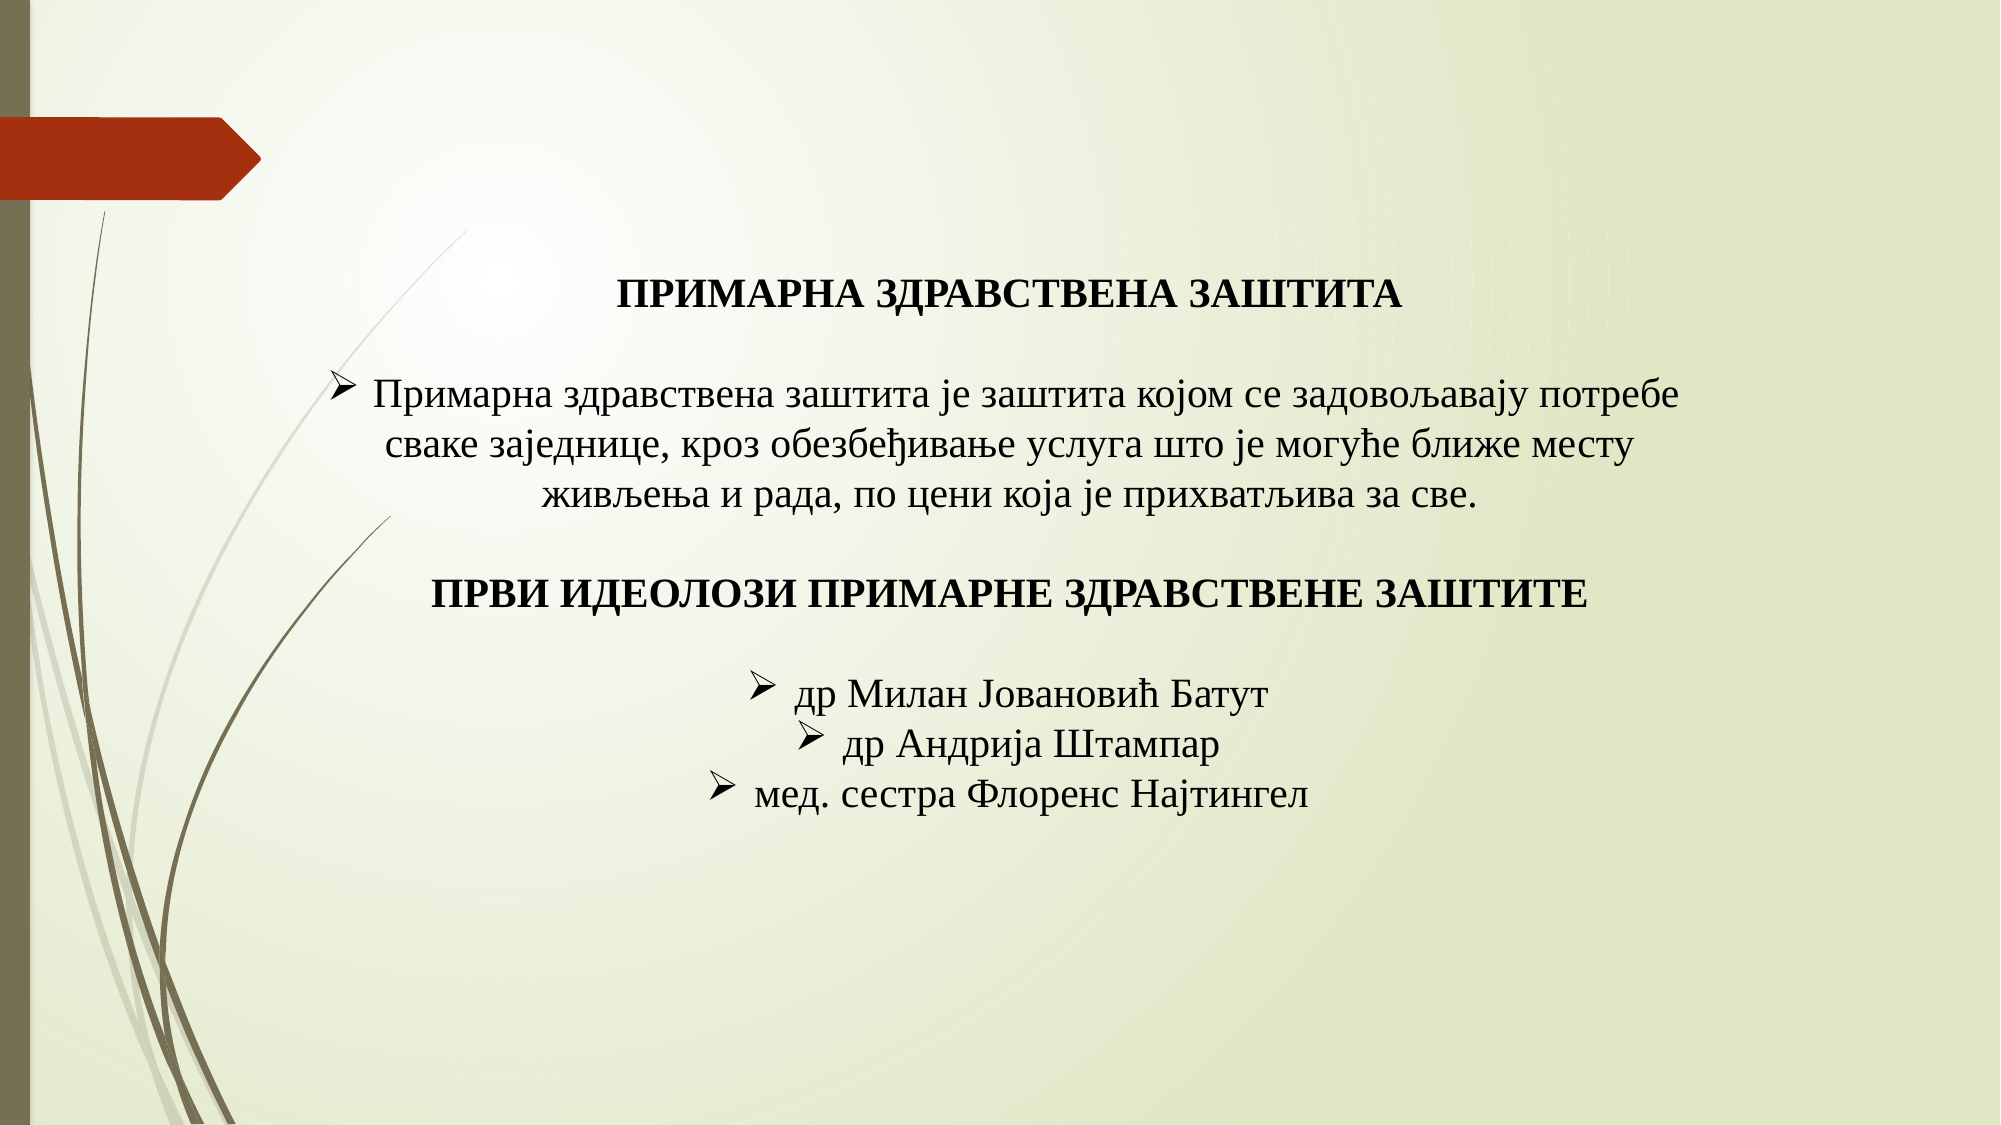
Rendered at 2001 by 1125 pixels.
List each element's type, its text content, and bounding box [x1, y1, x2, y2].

text_box ПРИМАРНА ЗДРАВСТВЕНА ЗАШТИТА Примарна здравствена заштита је заштита којом се задовољавају потребе сваке заједнице, кроз обезбеђивање услуга што је могуће ближе месту живљења и рада, по цени која је прихватљива за све. ПРВИ ИДЕОЛОЗИ ПРИМАРНЕ ЗДРАВСТВЕНЕ ЗАШТИТЕ др Милан Јовановић Батут др Андрија Штампар мед. сестра Флоренс Најтингел [332, 187, 1688, 950]
